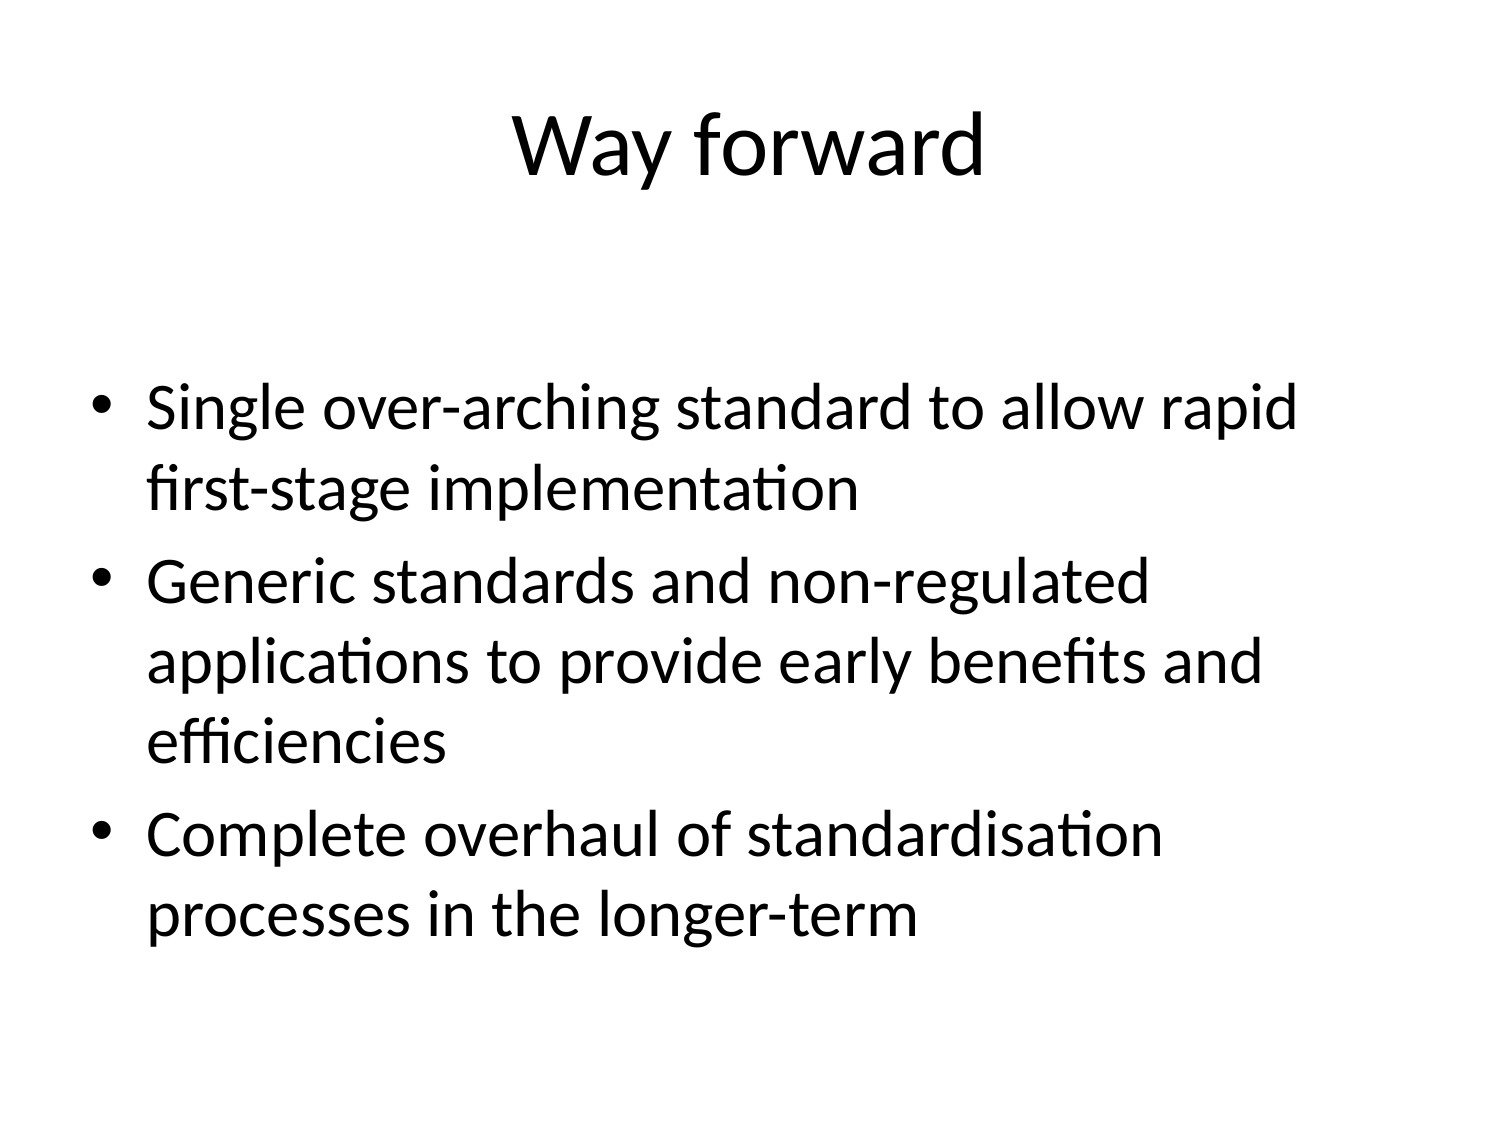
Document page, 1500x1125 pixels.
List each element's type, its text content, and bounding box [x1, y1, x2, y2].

list Single over-arching standard to allow rapid first-stage implementation Generic standards and non-regulated applications to provide early benefits and efficiencies Complete overhaul of standardisation processes in the longer-term [75, 262, 1425, 1005]
title Way forward [75, 45, 1425, 233]
